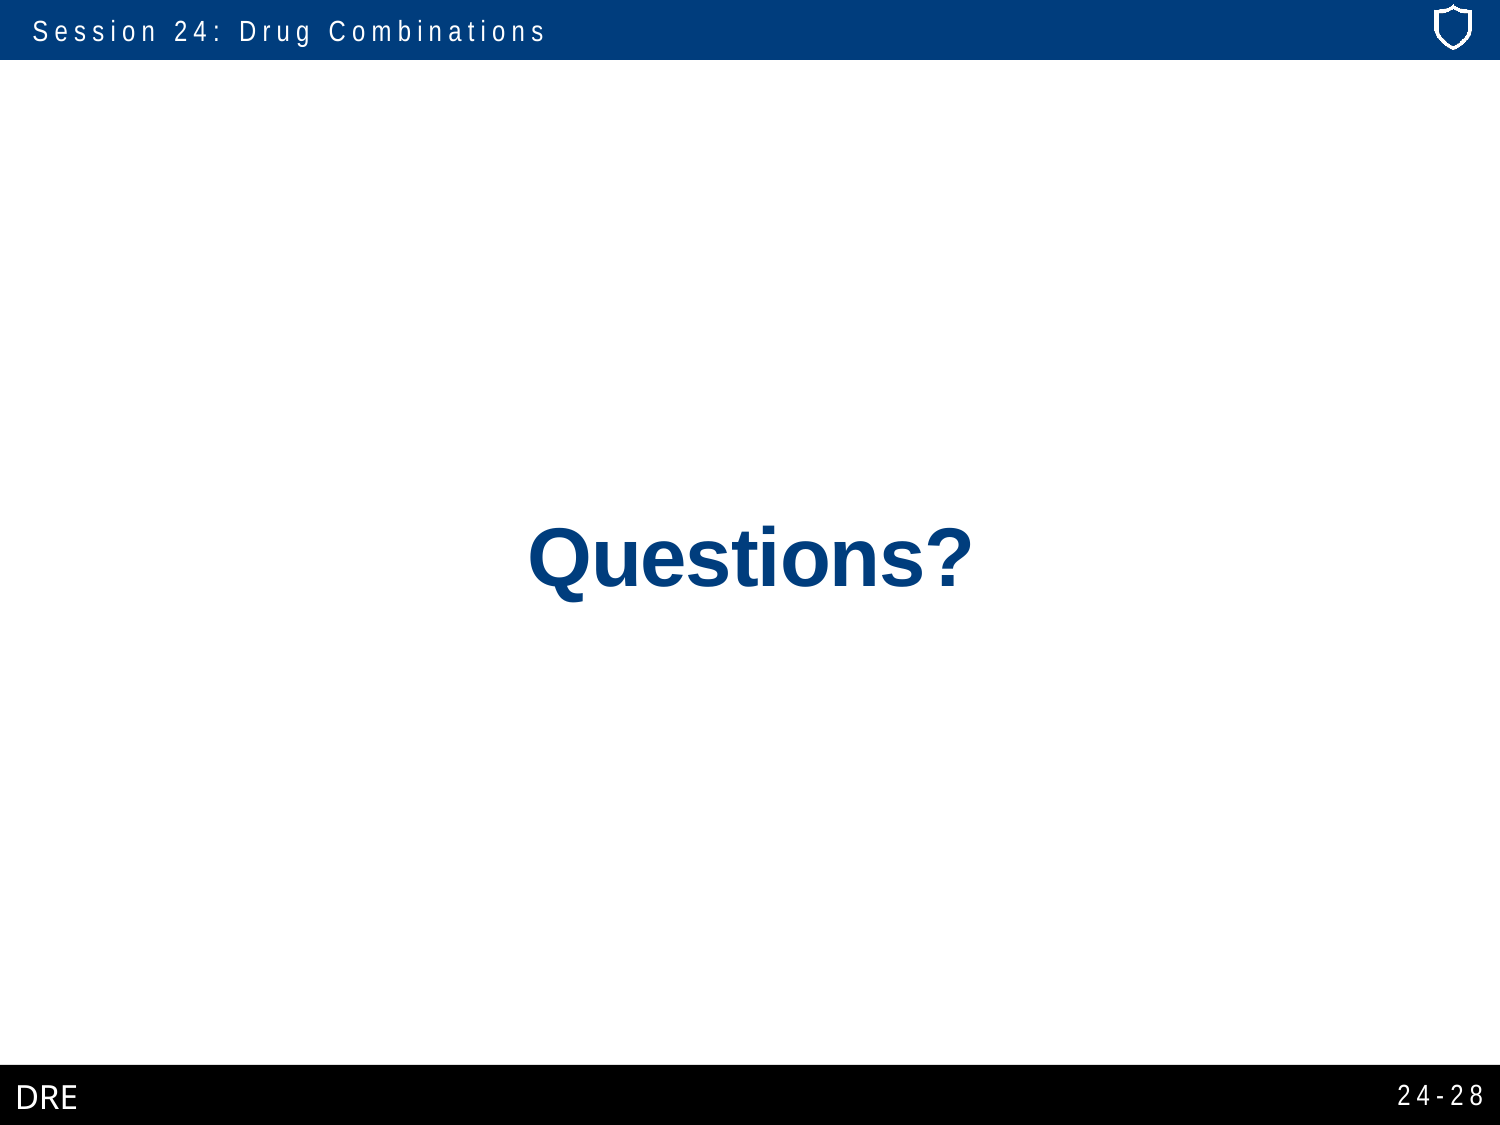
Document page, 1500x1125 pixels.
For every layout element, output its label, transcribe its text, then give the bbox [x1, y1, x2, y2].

title Questions? [51, 305, 1452, 612]
picture [1434, 4, 1472, 50]
slide_number 24-28 [1218, 1063, 1499, 1124]
